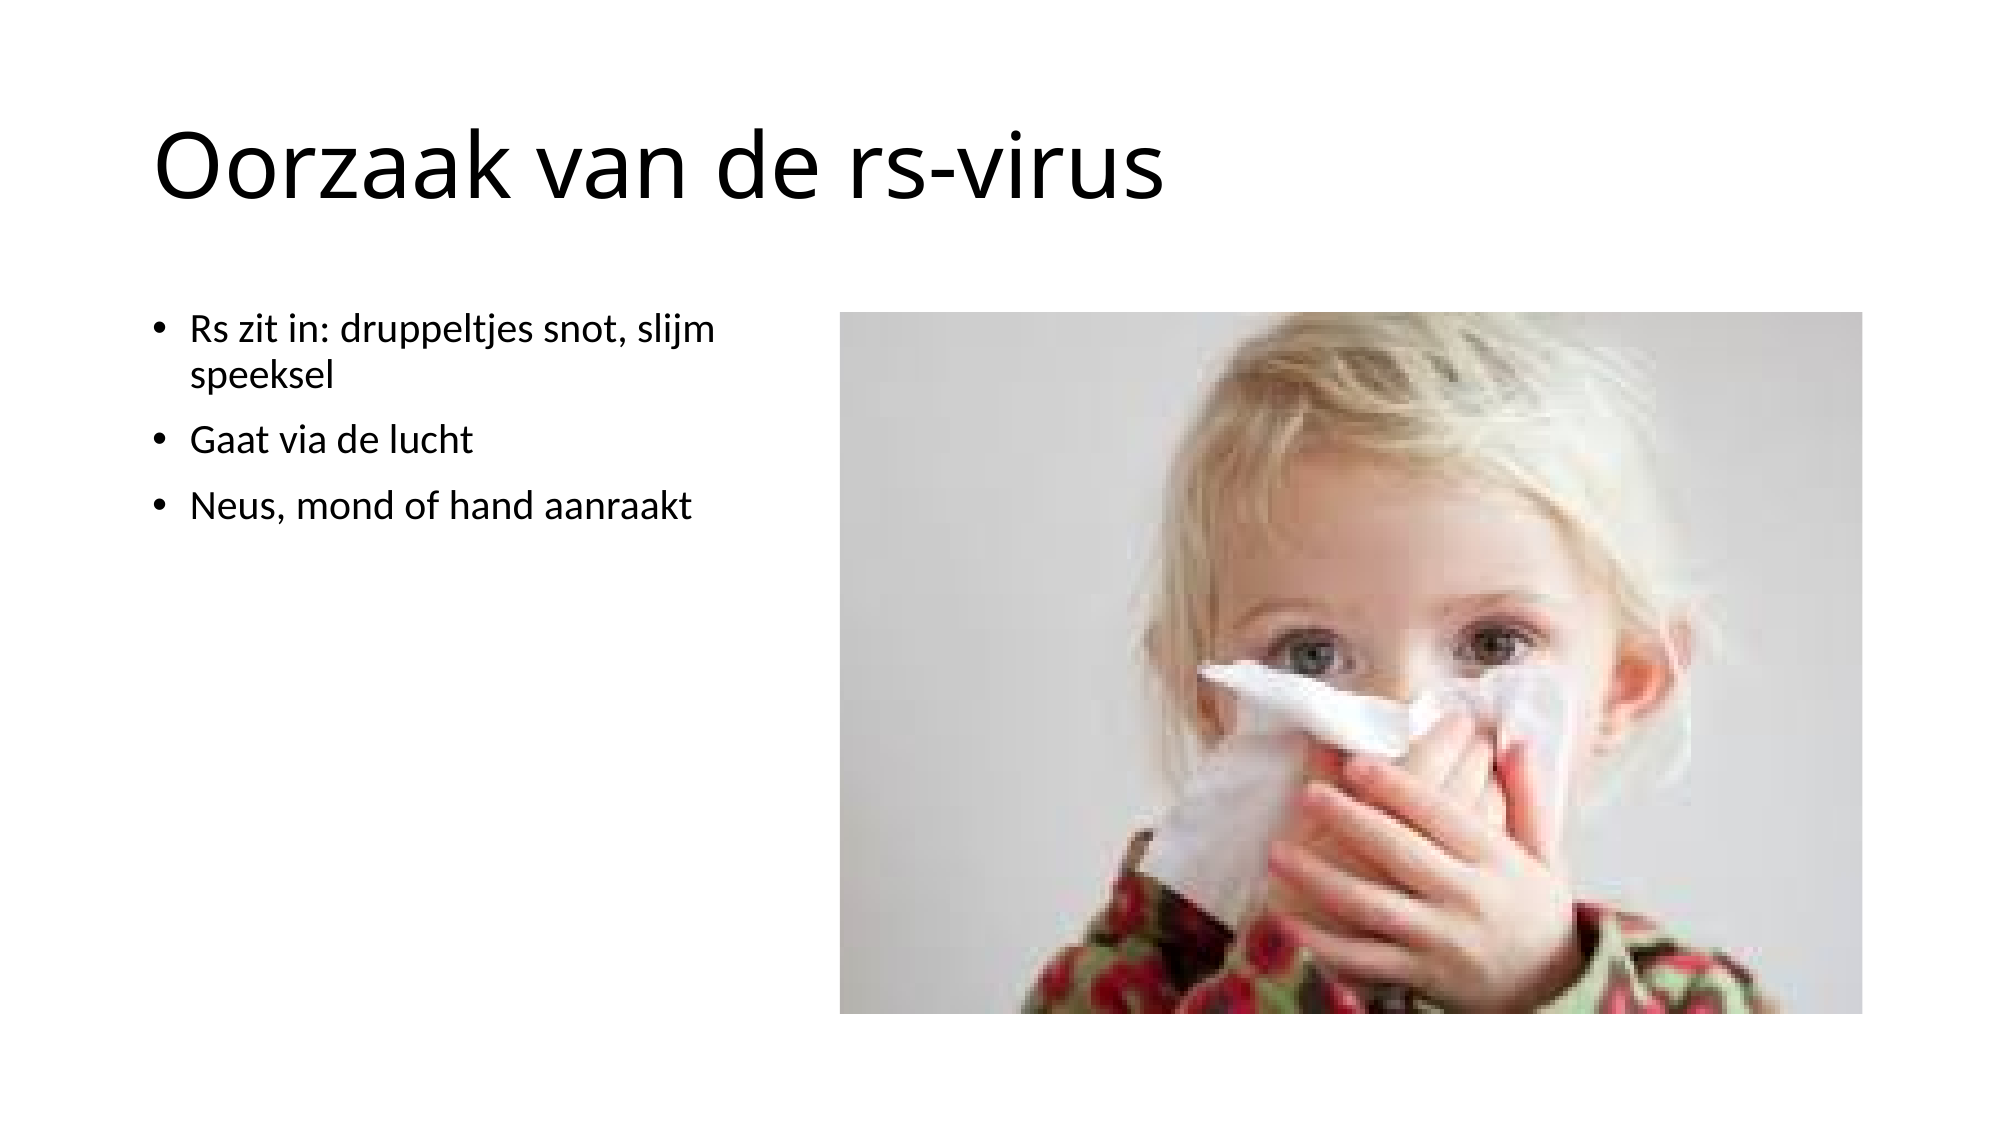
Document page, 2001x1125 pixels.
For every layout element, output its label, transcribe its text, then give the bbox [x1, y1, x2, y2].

list Rs zit in: druppeltjes snot, slijm speeksel Gaat via de lucht Neus, mond of hand aanraakt [137, 299, 761, 1014]
title Oorzaak van de rs-virus [137, 59, 1863, 278]
picture [839, 312, 1863, 1014]
